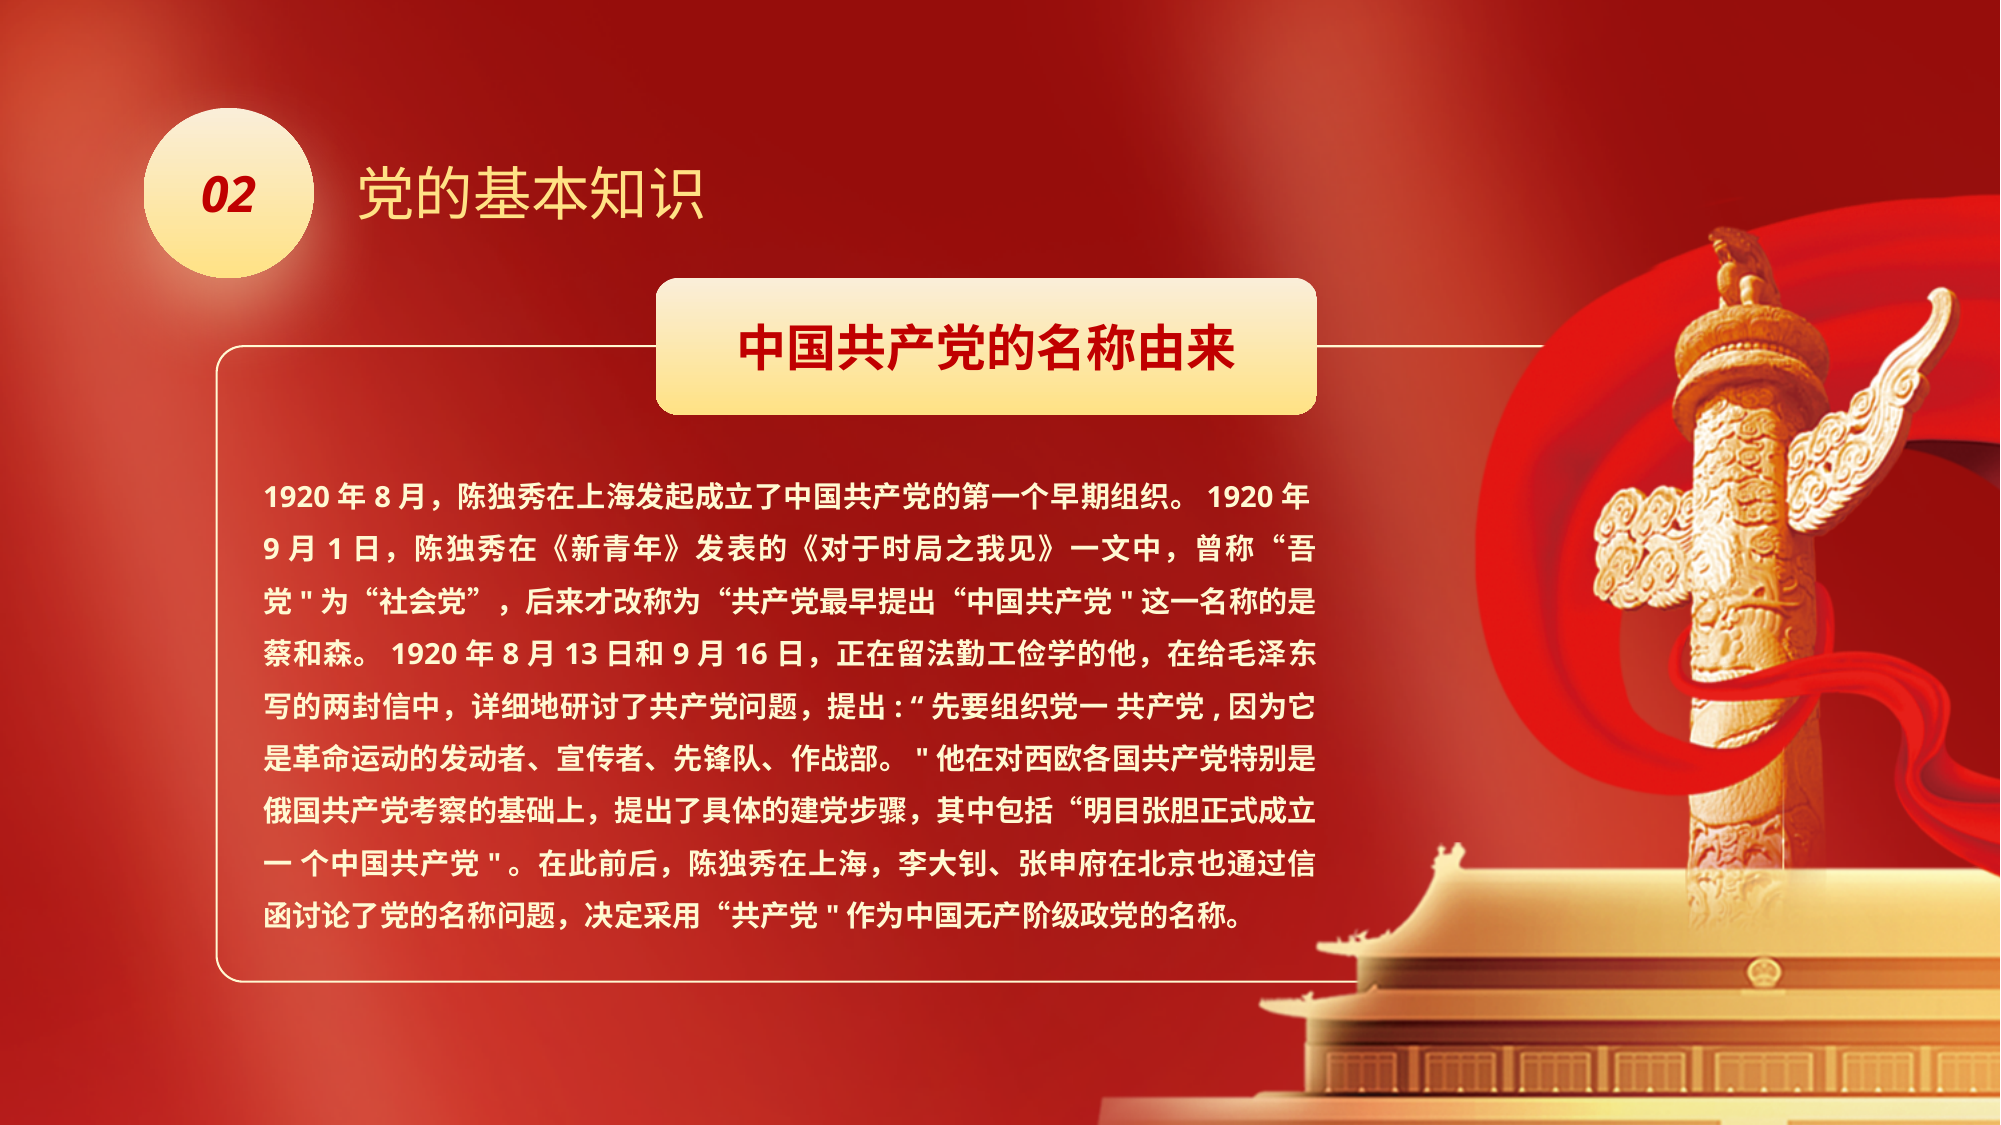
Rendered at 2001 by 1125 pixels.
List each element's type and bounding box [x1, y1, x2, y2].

text_box [143, 107, 709, 278]
picture [0, 0, 2000, 1125]
text_box [216, 277, 1066, 982]
